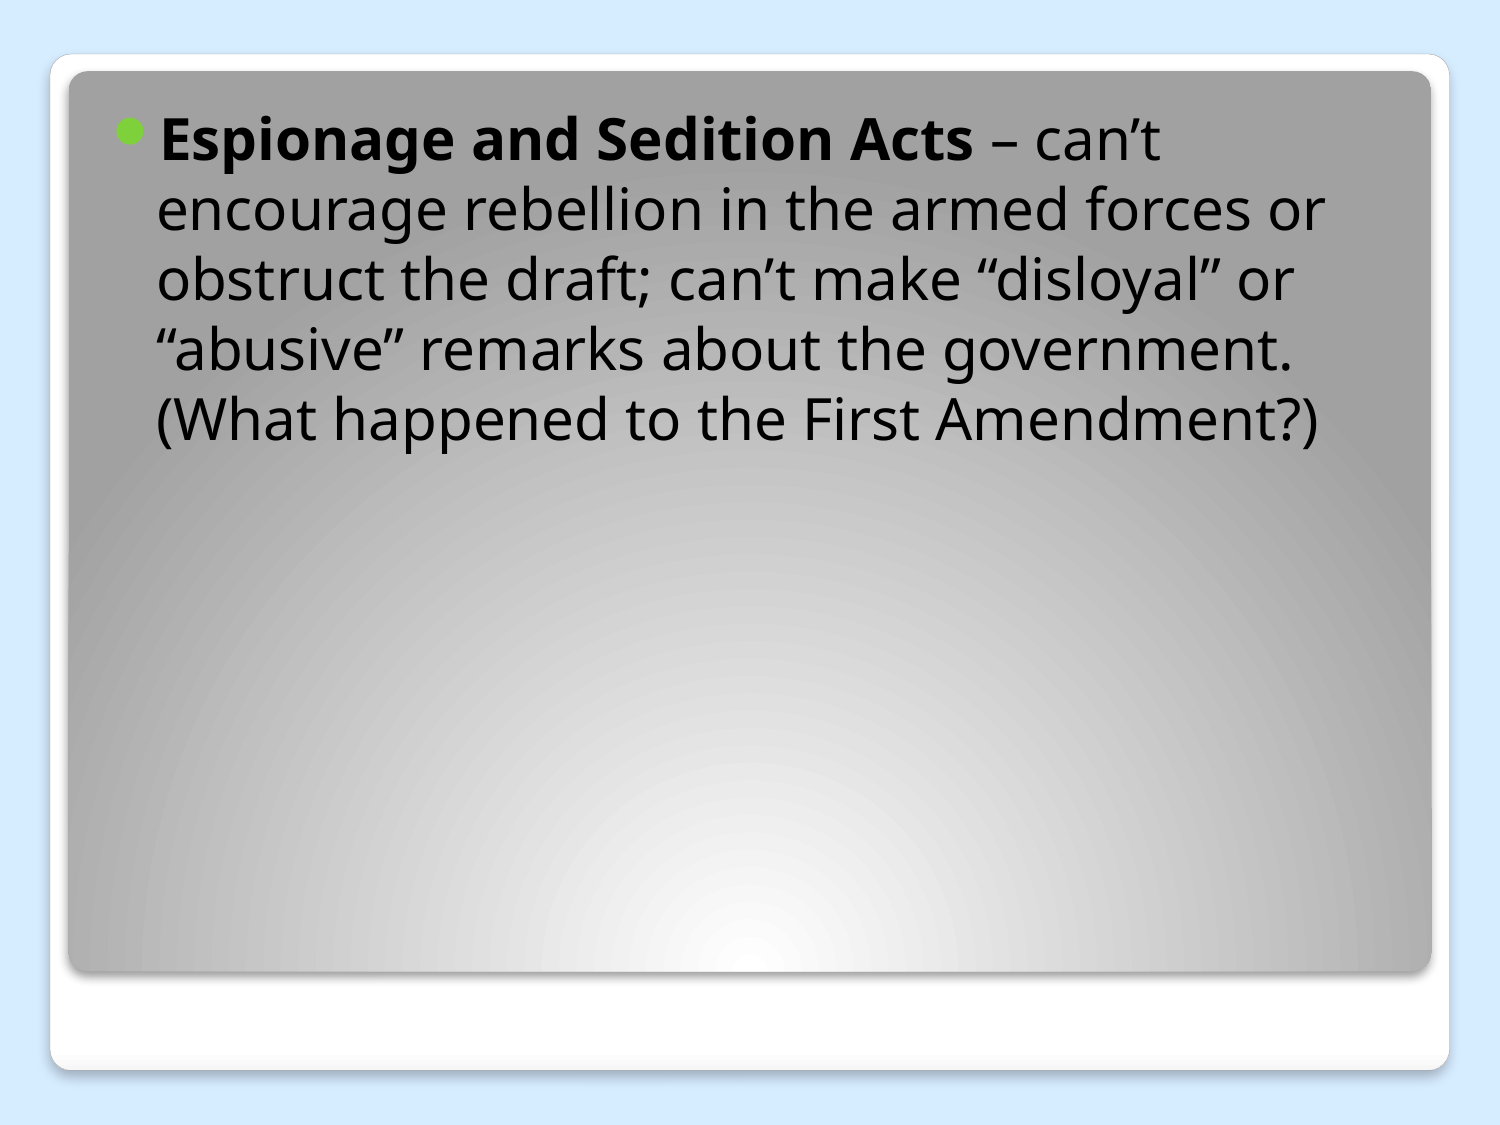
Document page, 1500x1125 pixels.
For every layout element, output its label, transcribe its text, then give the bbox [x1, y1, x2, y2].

list Espionage and Sedition Acts – can’t encourage rebellion in the armed forces or obstruct the draft; can’t make “disloyal” or “abusive” remarks about the government. (What happened to the First Amendment?) [82, 86, 1425, 774]
